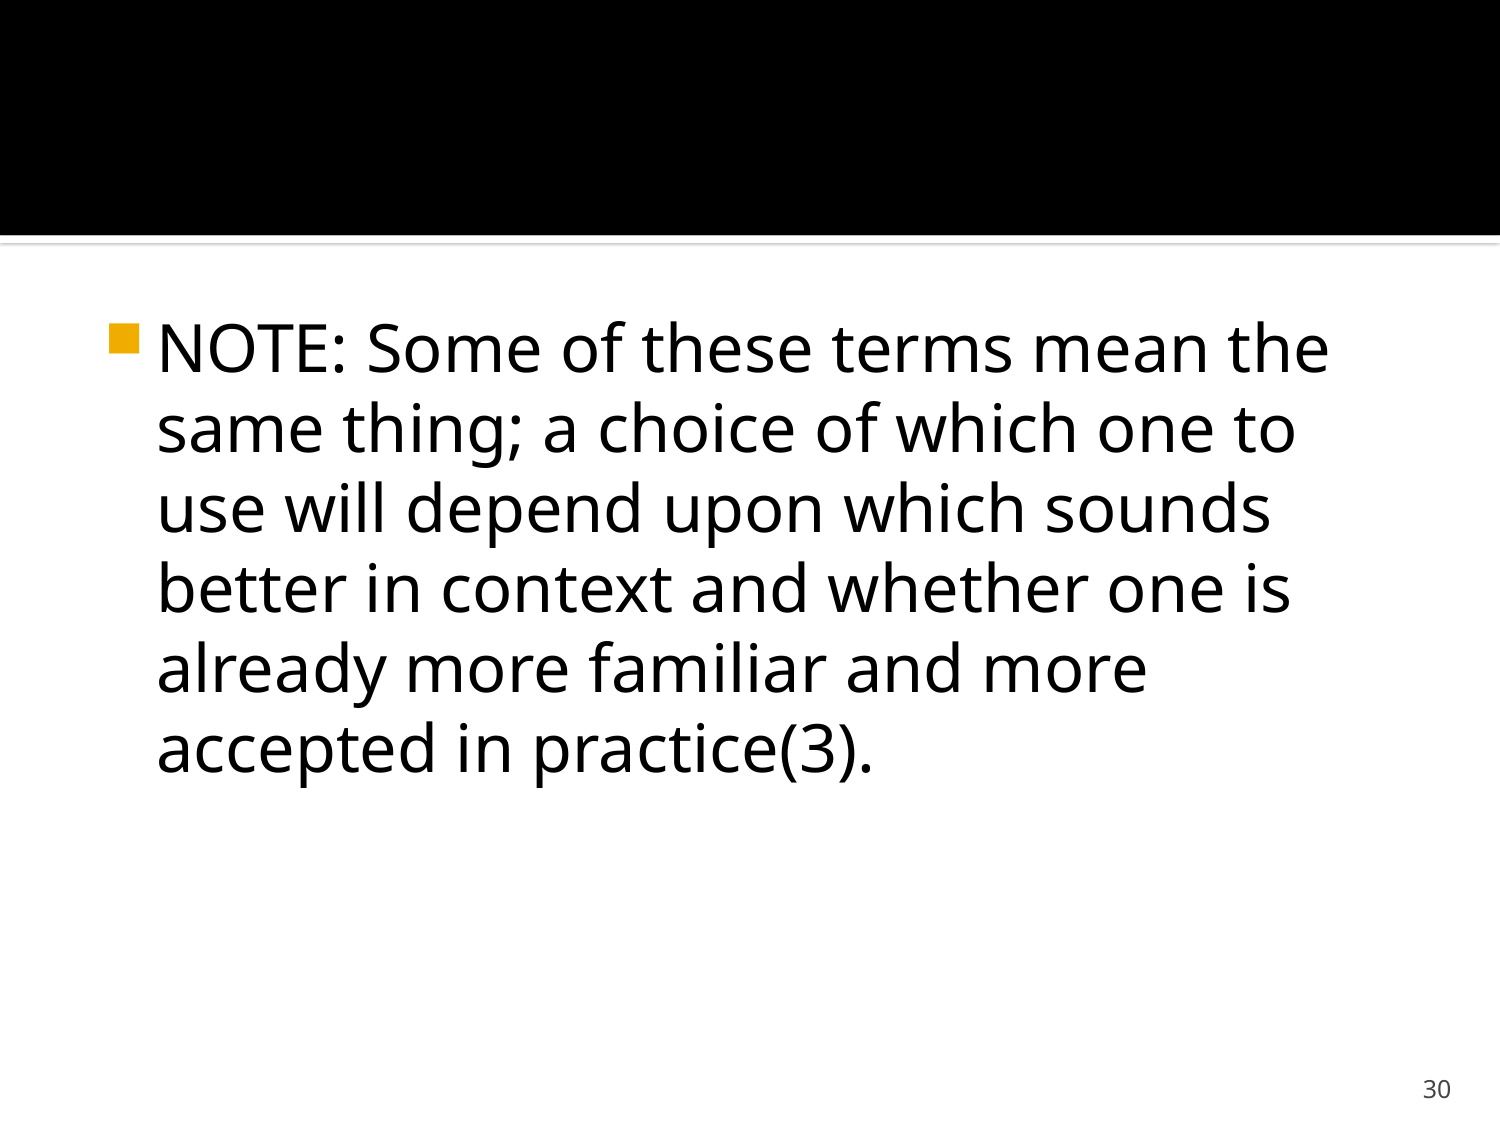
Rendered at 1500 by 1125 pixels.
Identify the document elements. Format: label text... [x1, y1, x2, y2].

list NOTE: Some of these terms mean the same thing; a choice of which one to use will depend upon which sounds better in context and whether one is already more familiar and more accepted in practice(3). [75, 291, 1425, 1050]
slide_number 30 [1345, 1062, 1467, 1108]
